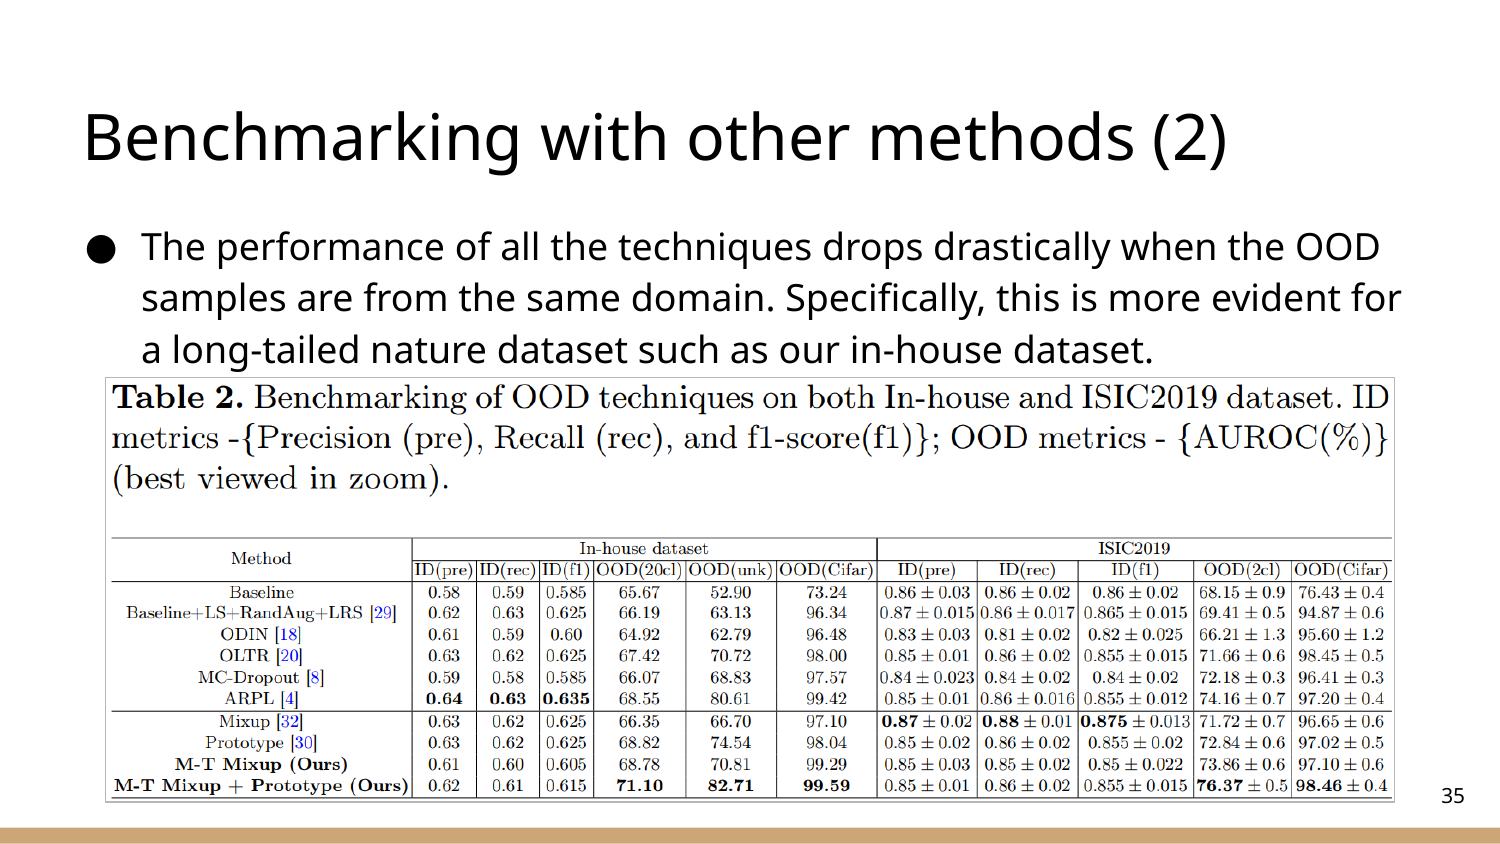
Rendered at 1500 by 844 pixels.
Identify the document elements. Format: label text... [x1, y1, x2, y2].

picture [106, 378, 1394, 802]
list The performance of all the techniques drops drastically when the OOD samples are from the same domain. Specifically, this is more evident for a long-tailed nature dataset such as our in-house dataset. [51, 200, 1449, 752]
slide_number ‹#› [1389, 764, 1480, 830]
title Benchmarking with other methods (2) [51, 51, 1449, 189]
